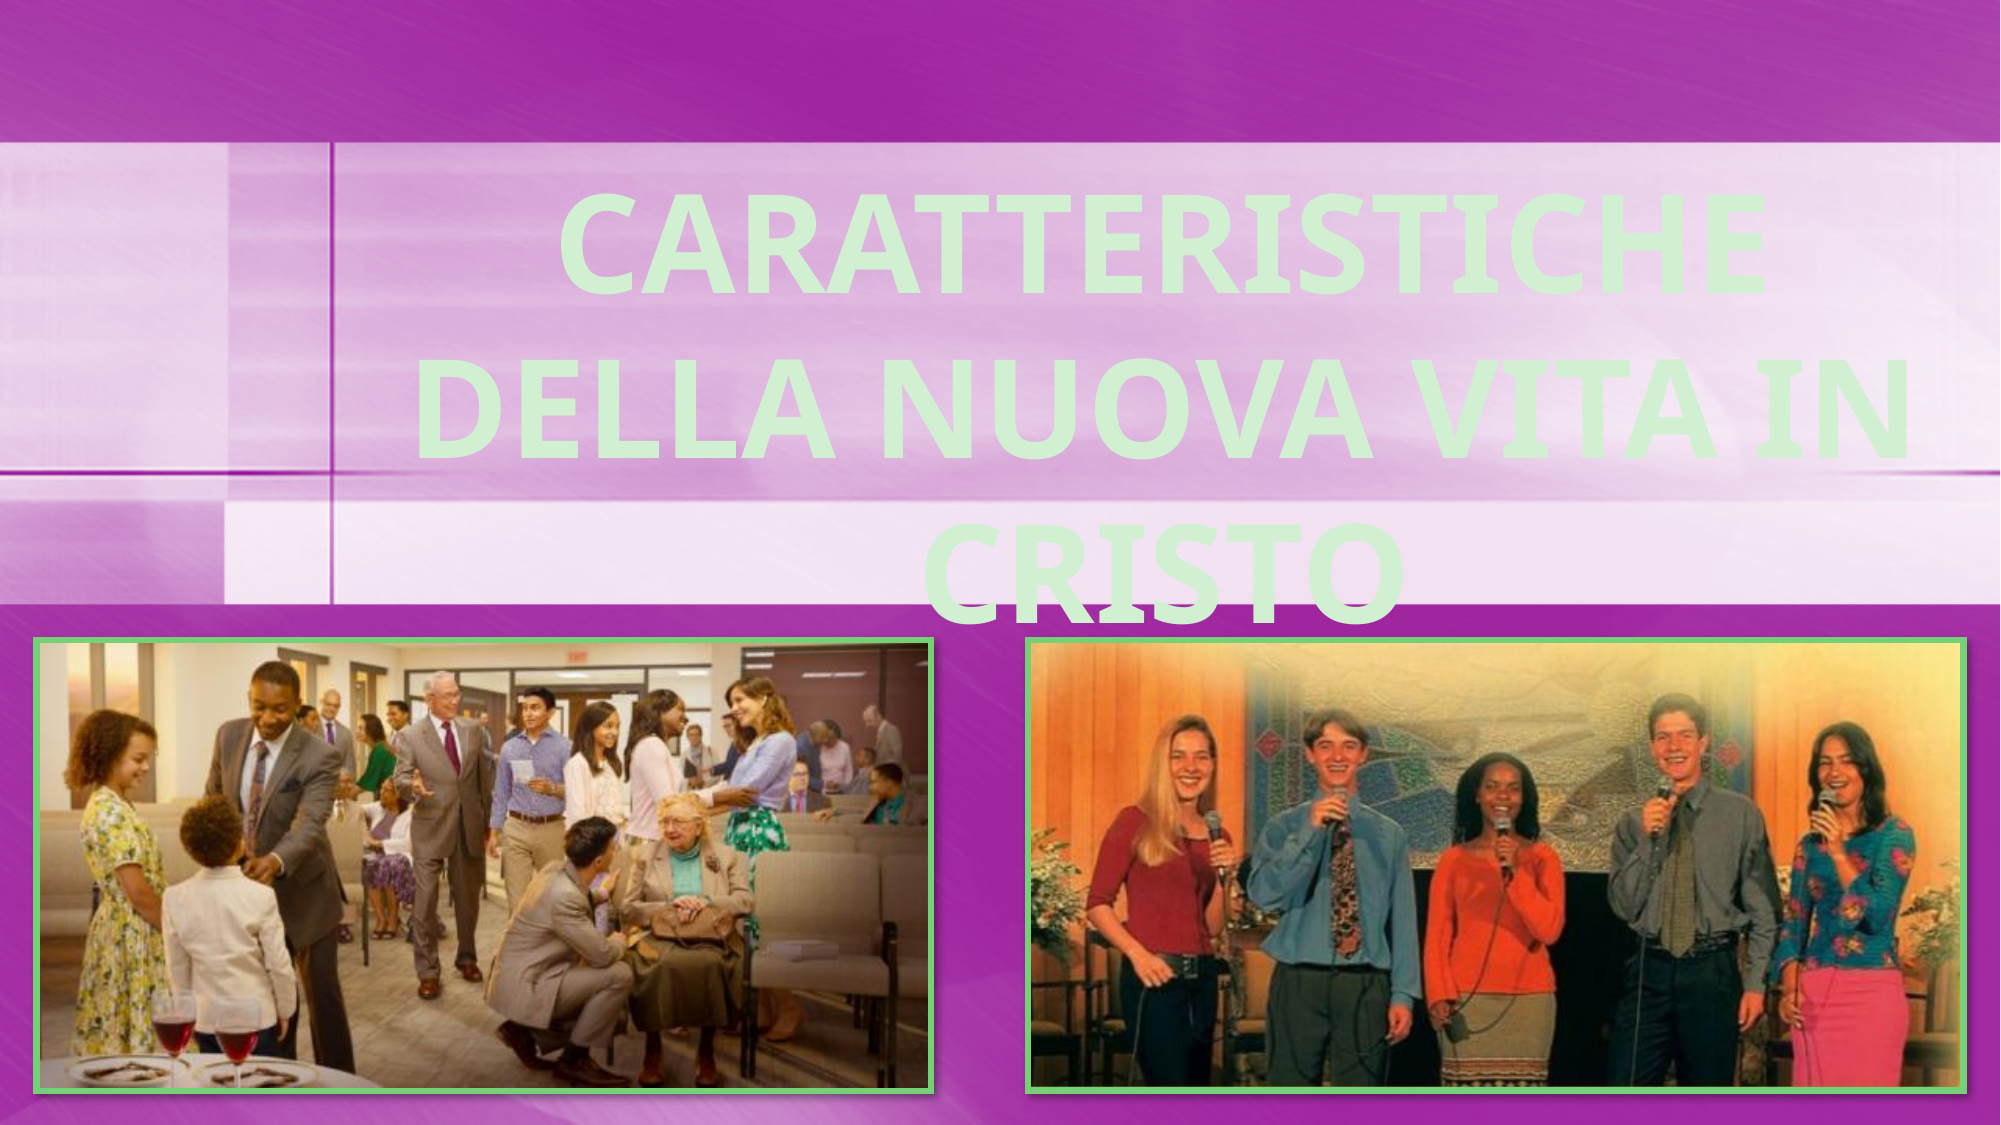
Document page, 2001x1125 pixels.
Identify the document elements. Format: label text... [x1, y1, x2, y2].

picture [38, 642, 929, 1089]
picture [1030, 642, 1961, 1088]
text_box CARATTERISTICHE DELLA NUOVA VITA IN CRISTO [352, 148, 1976, 659]
